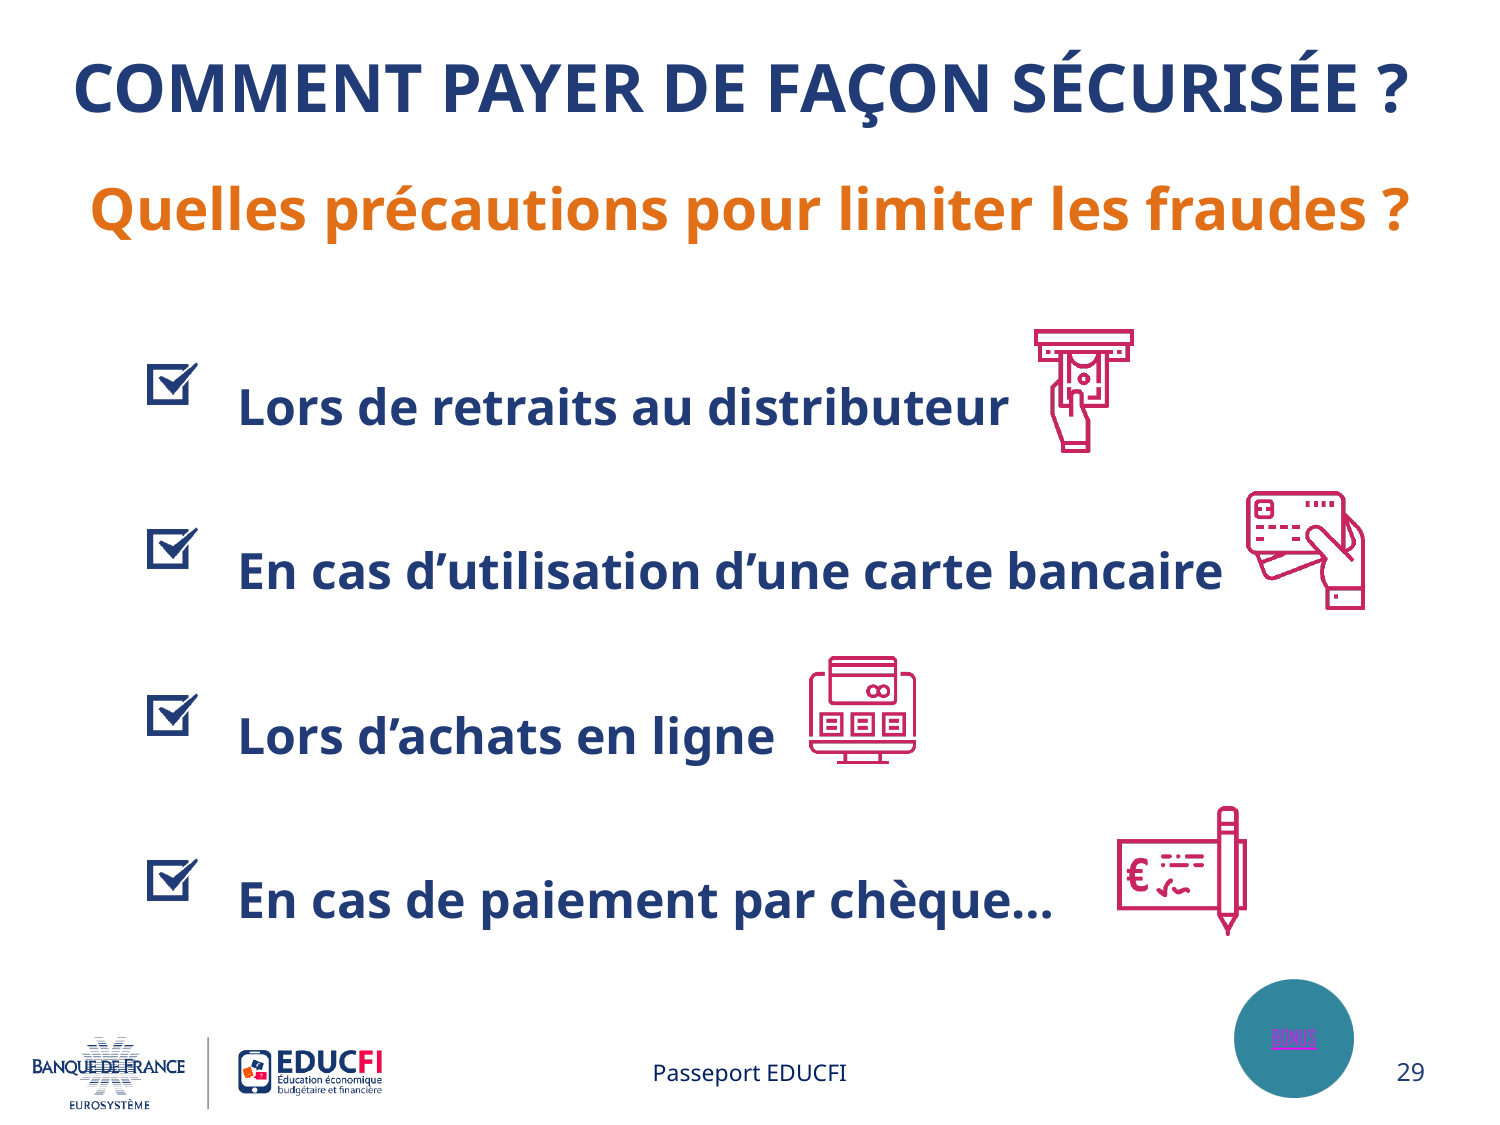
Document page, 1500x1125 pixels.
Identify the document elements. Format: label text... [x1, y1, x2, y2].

picture [1116, 806, 1247, 936]
picture [1234, 979, 1354, 1098]
picture [147, 523, 198, 574]
picture [23, 1026, 390, 1117]
text_box COMMENT PAYER DE FAÇON SÉCURISÉE ? [8, 32, 1492, 139]
picture [147, 358, 198, 409]
picture [1245, 491, 1365, 610]
picture [147, 689, 198, 740]
text_box Passeport EDUCFI [512, 1050, 988, 1093]
text_box 29 [1381, 1049, 1447, 1095]
text_box Quelles précautions pour limiter les fraudes ? [70, 164, 1430, 250]
picture [1021, 328, 1146, 453]
list Lors de retraits au distributeur En cas d’utilisation d’une carte bancaire Lors d’achats en ligne En cas de paiement par chèque… [229, 276, 1235, 1011]
picture [808, 656, 916, 764]
picture [147, 854, 198, 905]
